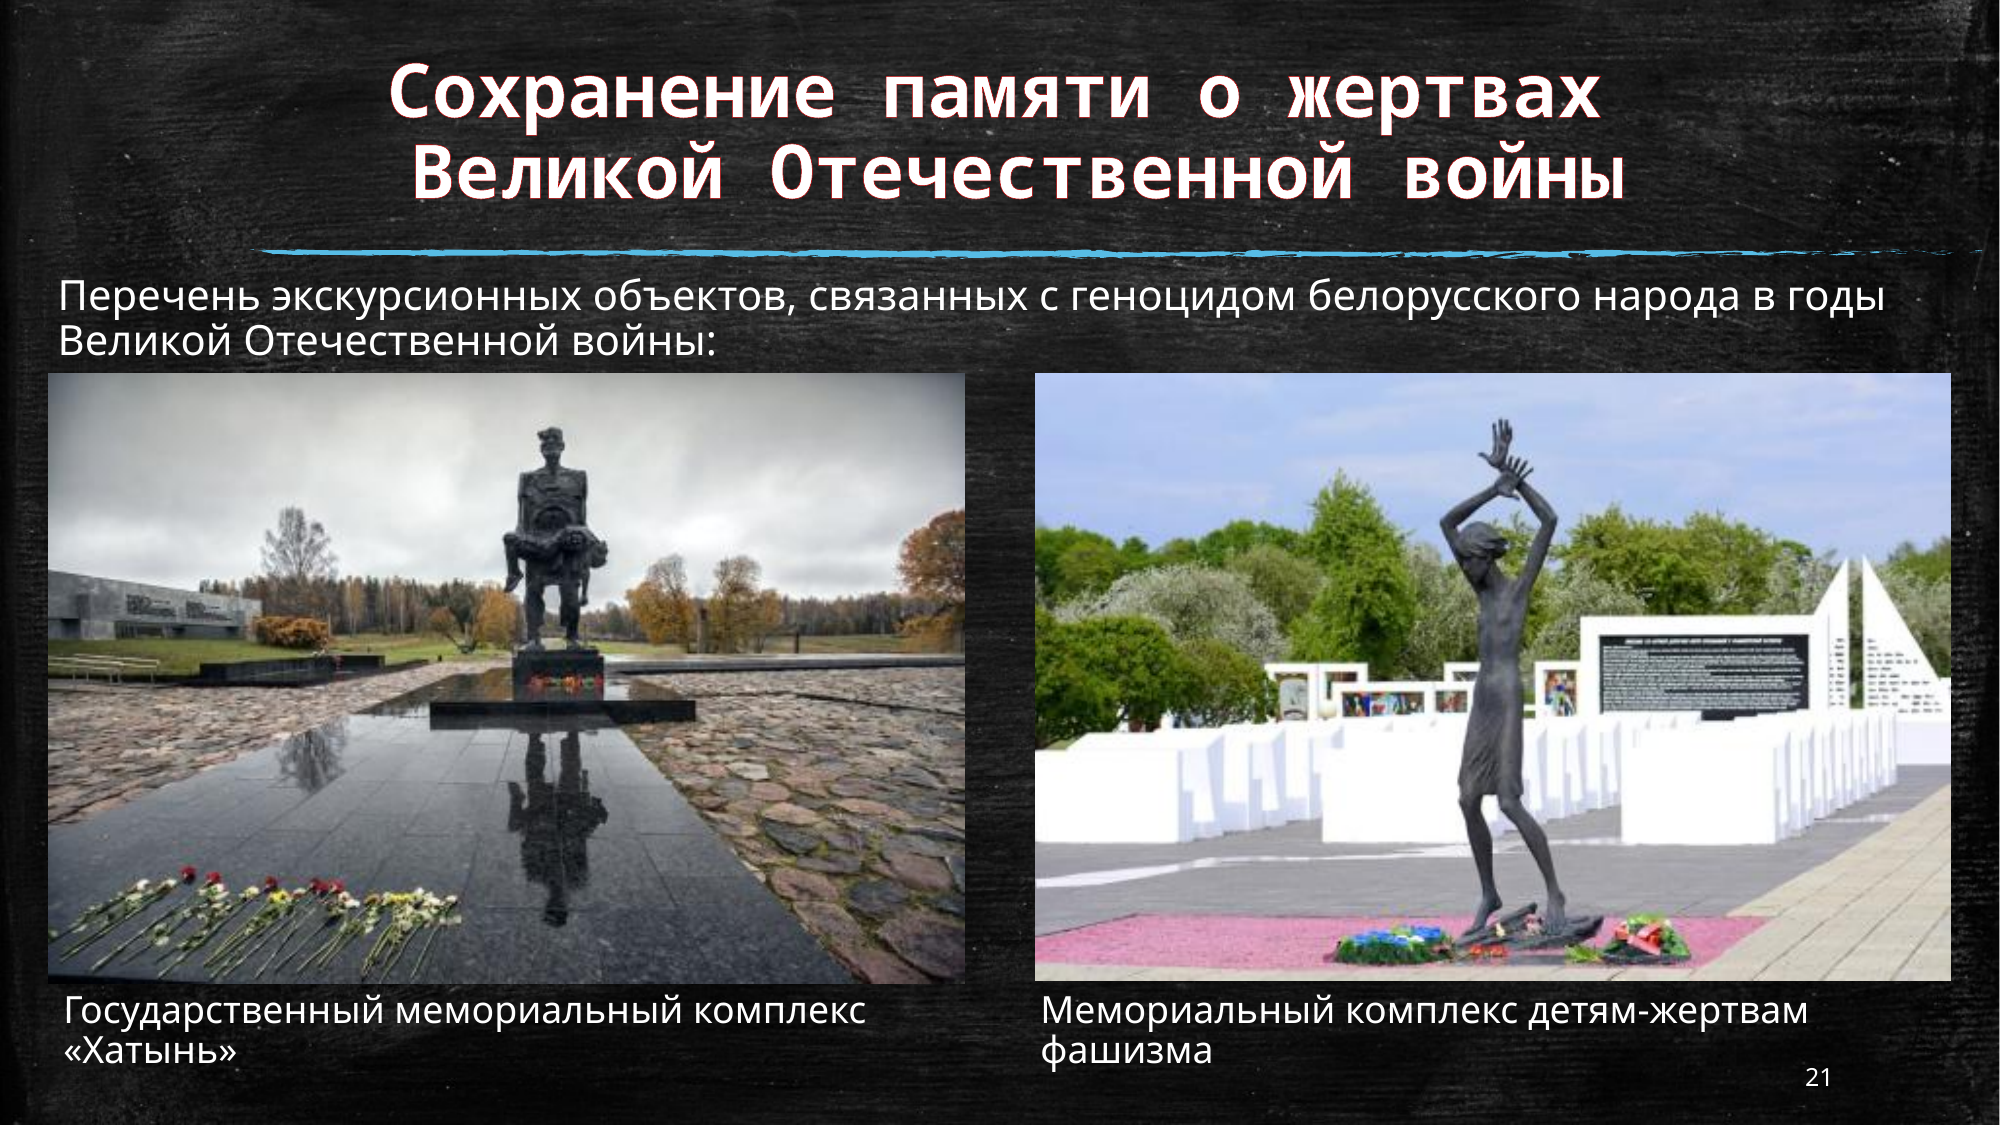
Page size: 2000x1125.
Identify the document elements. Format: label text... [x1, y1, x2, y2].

picture [1035, 373, 1951, 981]
slide_number 21 [1661, 1080, 1849, 1102]
text_box Сохранение памяти о жертвах Великой Отечественной войны [21, 54, 2000, 222]
text_box Государственный мемориальный комплекс «Хатынь» [48, 983, 967, 1080]
picture [48, 373, 965, 984]
text_box Перечень экскурсионных объектов, связанных с геноцидом белорусского народа в годы Великой Отечественной войны: [42, 267, 2000, 372]
text_box Мемориальный комплекс детям-жертвам фашизма [1025, 983, 1942, 1080]
